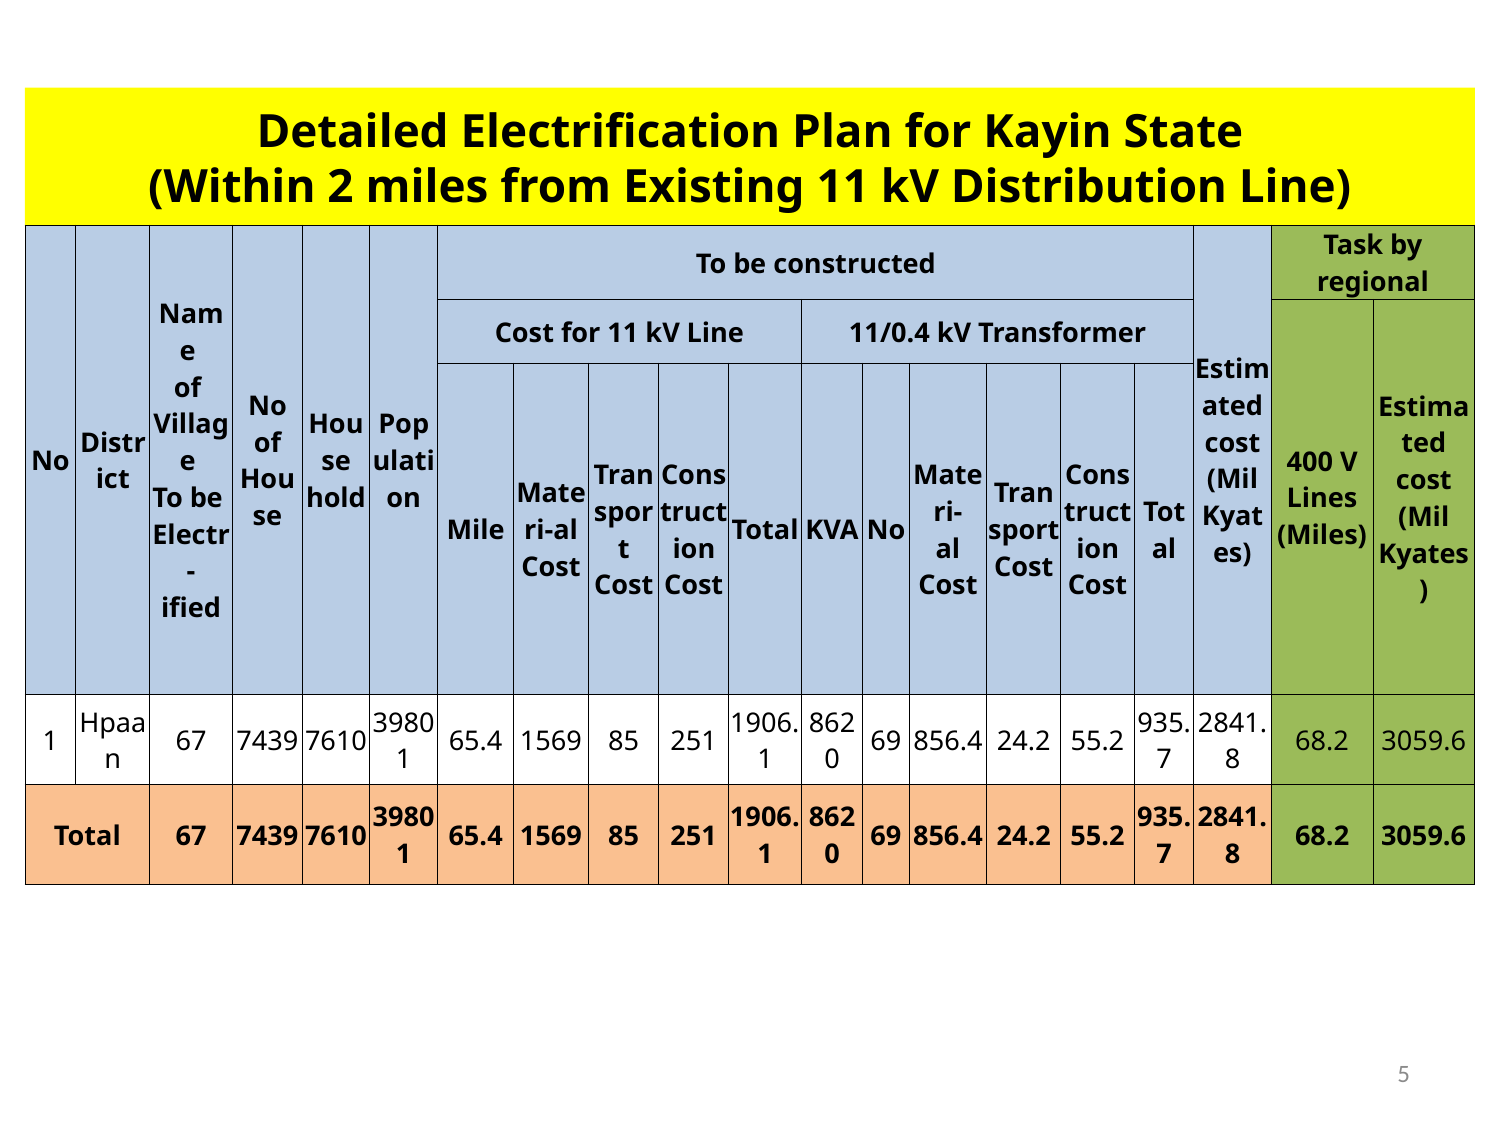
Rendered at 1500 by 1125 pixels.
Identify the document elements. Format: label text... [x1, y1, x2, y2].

table_cell 935.7 [1135, 785, 1193, 884]
table_header Name of Village To be Electr- ified [150, 226, 232, 694]
table_cell 7610 [303, 695, 369, 784]
table_cell 24.2 [987, 695, 1060, 784]
table_cell KVA [802, 364, 862, 694]
table_cell Hpaan [76, 695, 149, 784]
table_cell 856.4 [910, 785, 986, 884]
table_cell Construction Cost [659, 364, 728, 694]
table_cell 1569 [514, 785, 588, 884]
table_header Estimated cost (Mil Kyates) [1194, 226, 1271, 694]
table_cell 3059.6 [1374, 695, 1474, 784]
table_cell 85 [589, 785, 658, 884]
table_cell 85 [589, 695, 658, 784]
table_cell 1906.1 [729, 695, 801, 784]
table_cell Total [729, 364, 801, 694]
table_header No [26, 226, 75, 694]
table_cell 24.2 [987, 785, 1060, 884]
table_cell Materi-al Cost [514, 364, 588, 694]
table_cell No [863, 364, 909, 694]
table_cell Materi- al Cost [910, 364, 986, 694]
table_cell 39801 [370, 695, 437, 784]
table_cell 2841.8 [1194, 785, 1271, 884]
table_cell Mile [438, 364, 513, 694]
table_header District [76, 226, 149, 694]
table_header House hold [303, 226, 369, 694]
table_cell 251 [659, 695, 728, 784]
table_cell 65.4 [438, 695, 513, 784]
table_cell 67 [150, 785, 232, 884]
table_cell 1906.1 [729, 785, 801, 884]
table_cell Total [26, 785, 149, 884]
table_cell 7439 [233, 785, 302, 884]
table_cell 7439 [233, 695, 302, 784]
table_cell Tran sport Cost [589, 364, 658, 694]
table_cell 2841.8 [1194, 695, 1271, 784]
table_header Task by regional [1272, 226, 1474, 299]
table_cell 68.2 [1272, 695, 1373, 784]
table_header No of House [233, 226, 302, 694]
table_cell 1569 [514, 695, 588, 784]
table_cell Total [1135, 364, 1193, 694]
table_cell Estimated cost (Mil Kyates) [1374, 300, 1474, 694]
table_cell 68.2 [1272, 785, 1373, 884]
table_header Population [370, 226, 437, 694]
table_cell 251 [659, 785, 728, 884]
table_header To be constructed [438, 226, 1193, 299]
table_cell 856.4 [910, 695, 986, 784]
table_cell 7610 [303, 785, 369, 884]
title Detailed Electrification Plan for Kayin State (Within 2 miles from Existing 11 kV Distribution Line) [24, 87, 1475, 225]
slide_number 5 [1074, 1042, 1425, 1103]
table_cell 8620 [802, 785, 862, 884]
table_cell 3059.6 [1374, 785, 1474, 884]
table_cell 1 [26, 695, 75, 784]
table_cell 935.7 [1135, 695, 1193, 784]
table_cell Cost for 11 kV Line [438, 300, 801, 363]
table_cell 65.4 [438, 785, 513, 884]
table_cell Construction Cost [1061, 364, 1134, 694]
table_cell Transport Cost [987, 364, 1060, 694]
table_cell 55.2 [1061, 695, 1134, 784]
table_cell 55.2 [1061, 785, 1134, 884]
table_cell 69 [863, 785, 909, 884]
table_cell 11/0.4 kV Transformer [802, 300, 1193, 363]
table_cell 8620 [802, 695, 862, 784]
table_cell 69 [863, 695, 909, 784]
table_cell 67 [150, 695, 232, 784]
table_cell 39801 [370, 785, 437, 884]
table_cell 400 V Lines (Miles) [1272, 300, 1373, 694]
